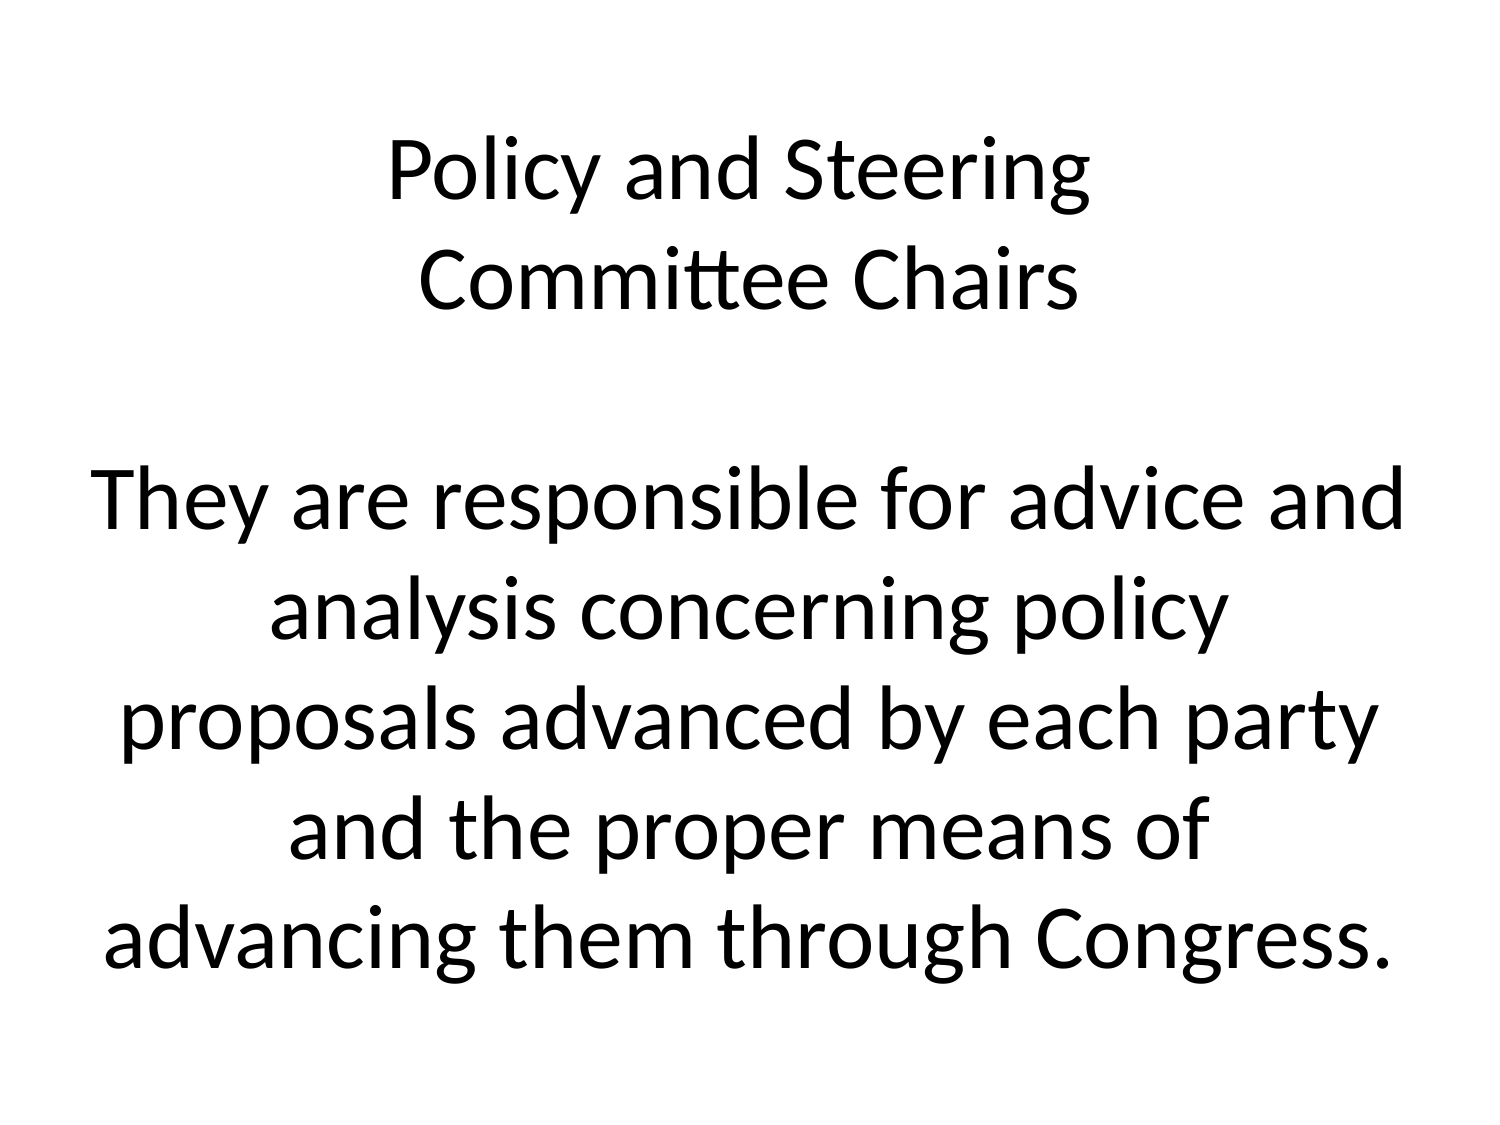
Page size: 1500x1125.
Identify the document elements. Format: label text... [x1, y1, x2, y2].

title Policy and Steering Committee Chairs They are responsible for advice and analysis concerning policy proposals advanced by each party and the proper means of advancing them through Congress. [74, 44, 1426, 1051]
